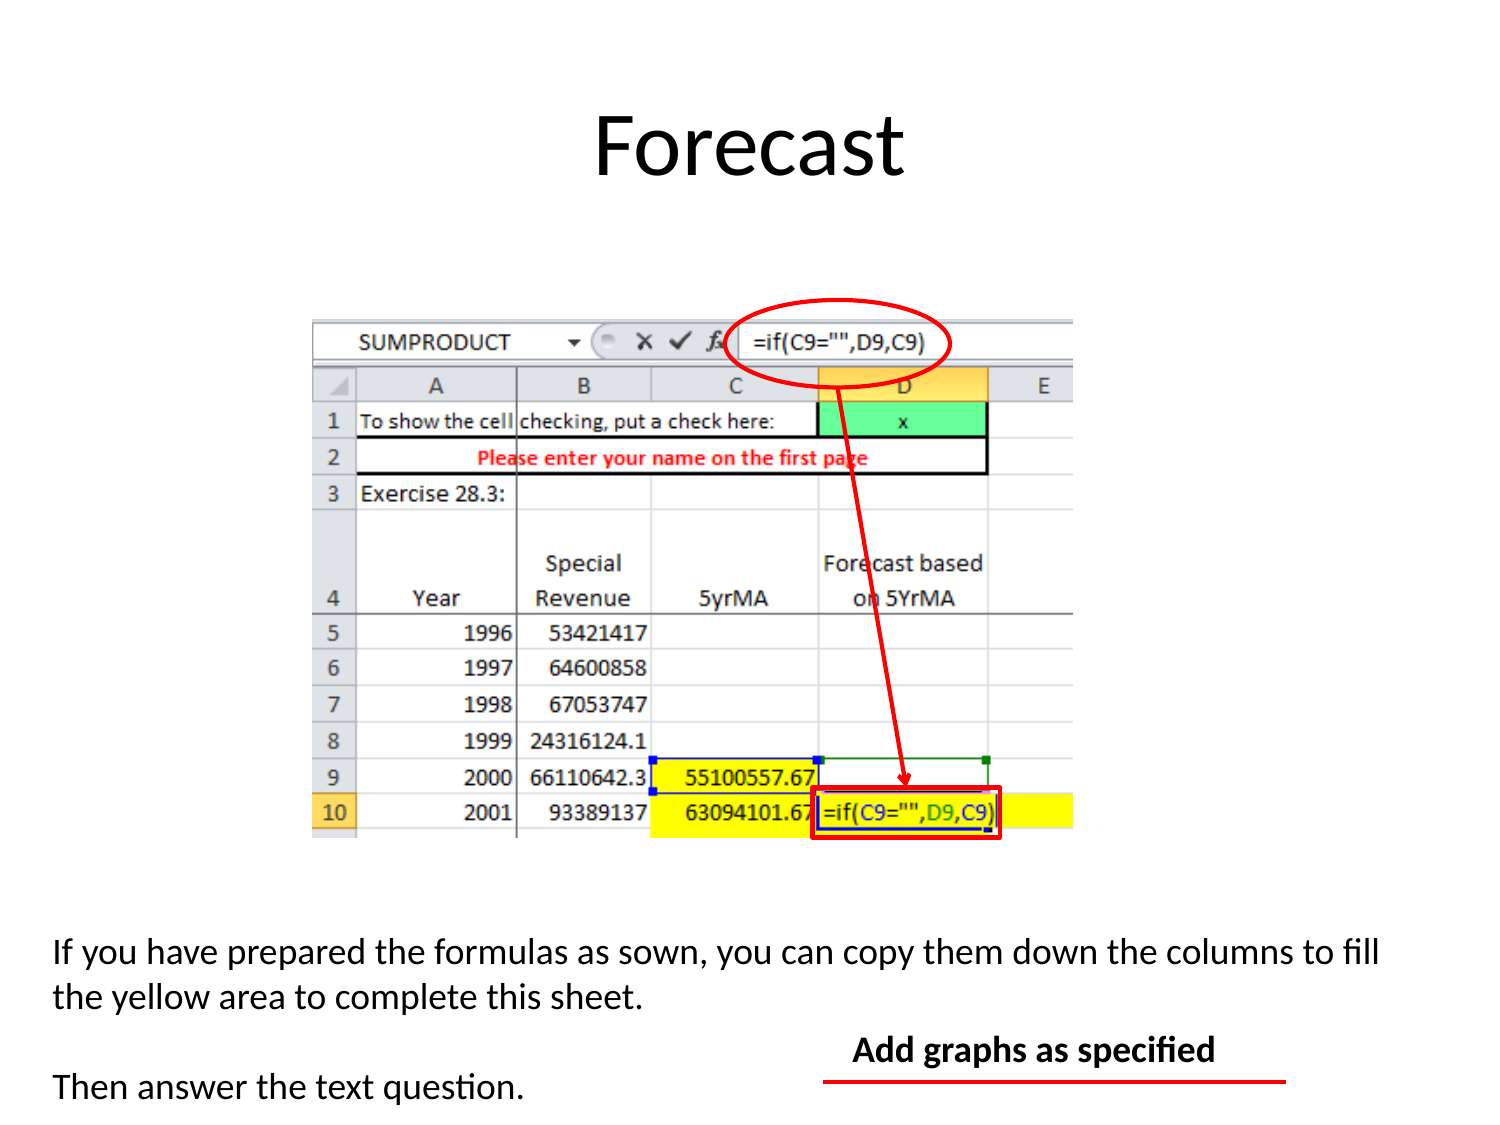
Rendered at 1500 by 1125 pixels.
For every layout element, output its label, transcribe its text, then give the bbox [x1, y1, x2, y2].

title Forecast [75, 45, 1425, 233]
text_box [742, 297, 933, 318]
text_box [837, 387, 907, 788]
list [312, 319, 1073, 838]
text_box Add graphs as specified [837, 1018, 1240, 1078]
text_box If you have prepared the formulas as sown, you can copy them down the columns to fill the yellow area to complete this sheet. Then answer the text question. [37, 919, 1400, 1115]
